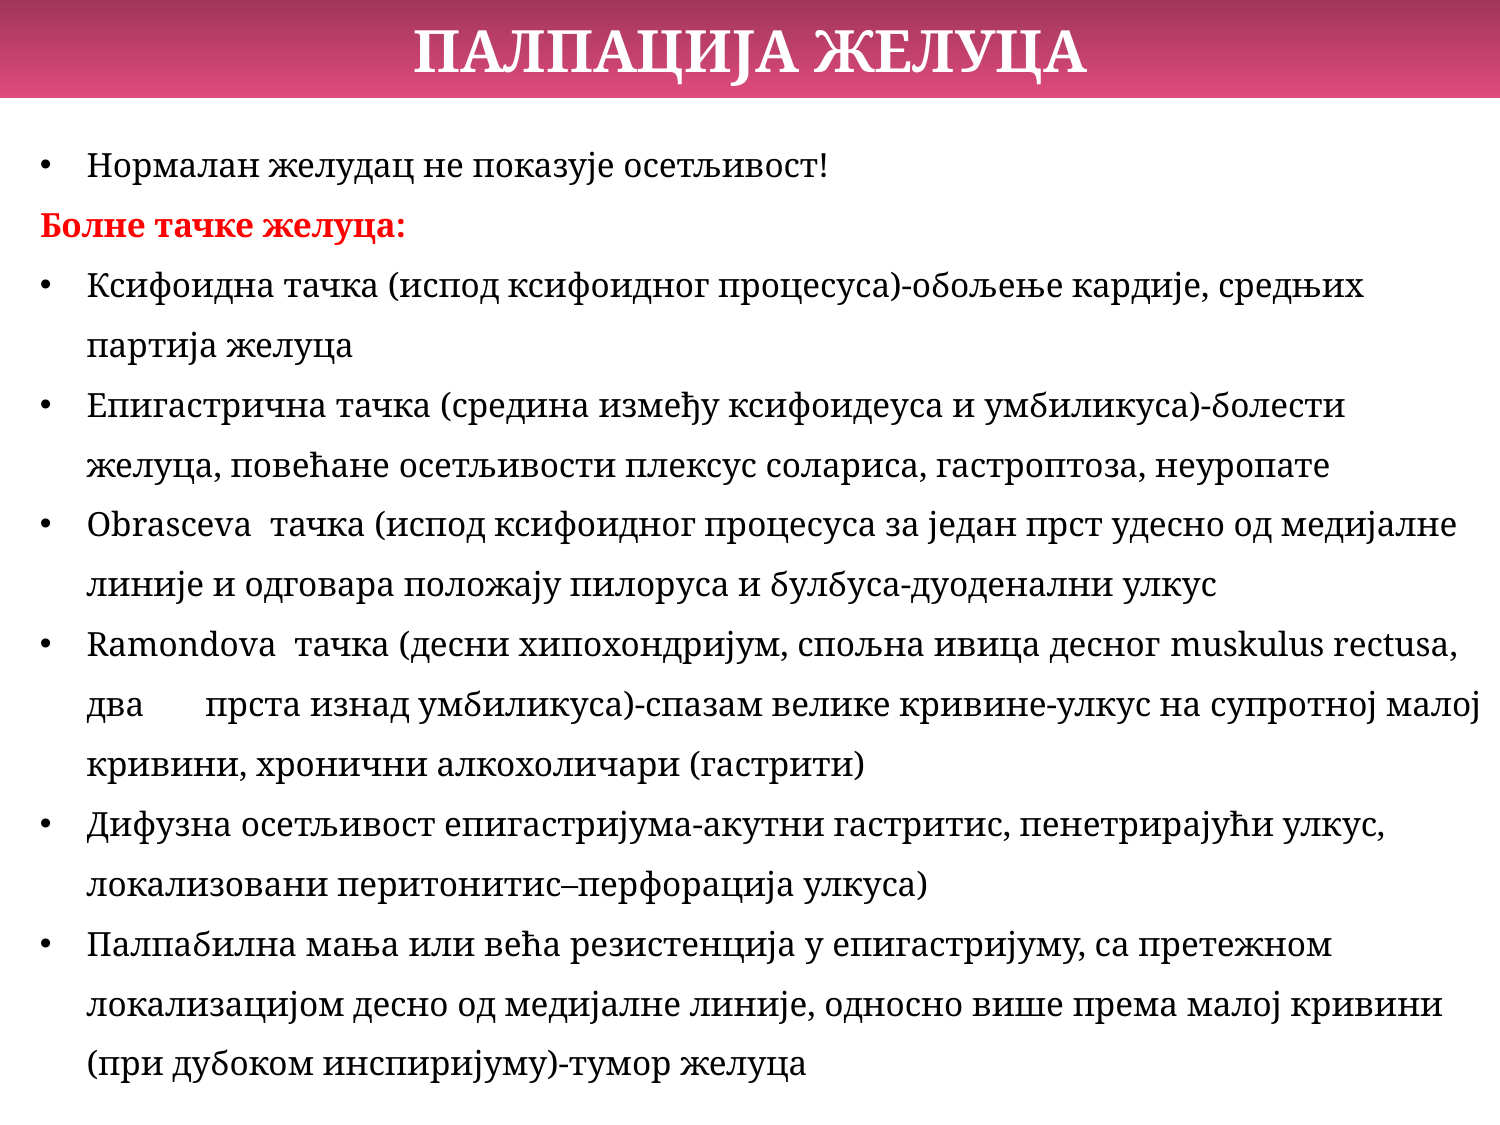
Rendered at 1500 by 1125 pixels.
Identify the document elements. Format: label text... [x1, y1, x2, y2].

text_box ПАЛПАЦИЈА ЖЕЛУЦА [0, 0, 1500, 98]
text_box Нормалан желудац не показује осетљивост! Болне тачке желуца: Ксифоидна тачка (испод ксифоидног процесуса)-обољење кардије, средњих партија желуца Епигастрична тачка (средина између ксифоидеуса и умбиликуса)-болести желуца, повећане осетљивости плексус солариса, гастроптоза, неуропате Obrasceva тачка (испод ксифоидног процесуса за један прст удесно од медијалне линије и одговара положају пилоруса и булбуса-дуоденални улкус Ramondova тачка (десни хипохондријум, спољна ивица десног muskulus rectusa, два прста изнад умбиликуса)-спазам велике кривине-улкус на супротној малој кривини, хронични алкохоличари (гастрити) Дифузна осетљивост епигастријума-акутни гастритис, пенетрирајући улкус, локализовани перитонитис–перфорација улкуса) Палпабилна мања или већа резистенција у епигастријуму, са претежном локализацијом десно од медијалне линије, односно више према малој кривини (при дубоком инспиријуму)-тумор желуца [24, 116, 1500, 1090]
